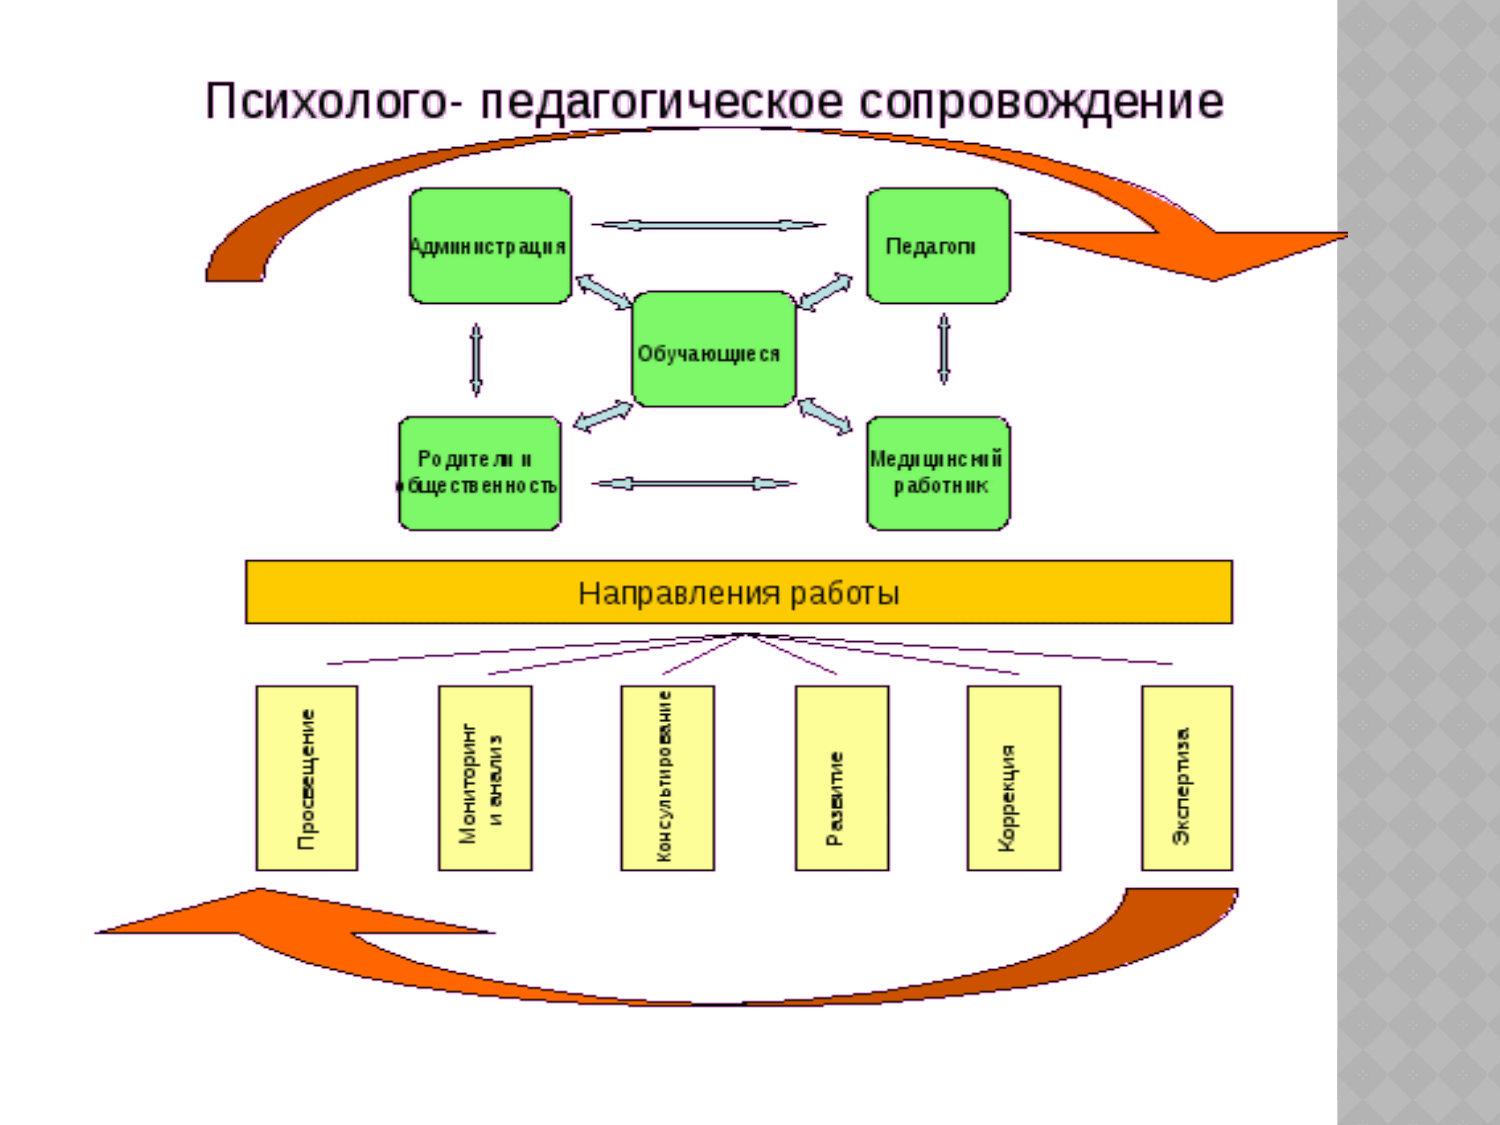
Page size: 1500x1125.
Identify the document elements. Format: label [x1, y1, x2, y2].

list [58, 58, 1348, 1042]
